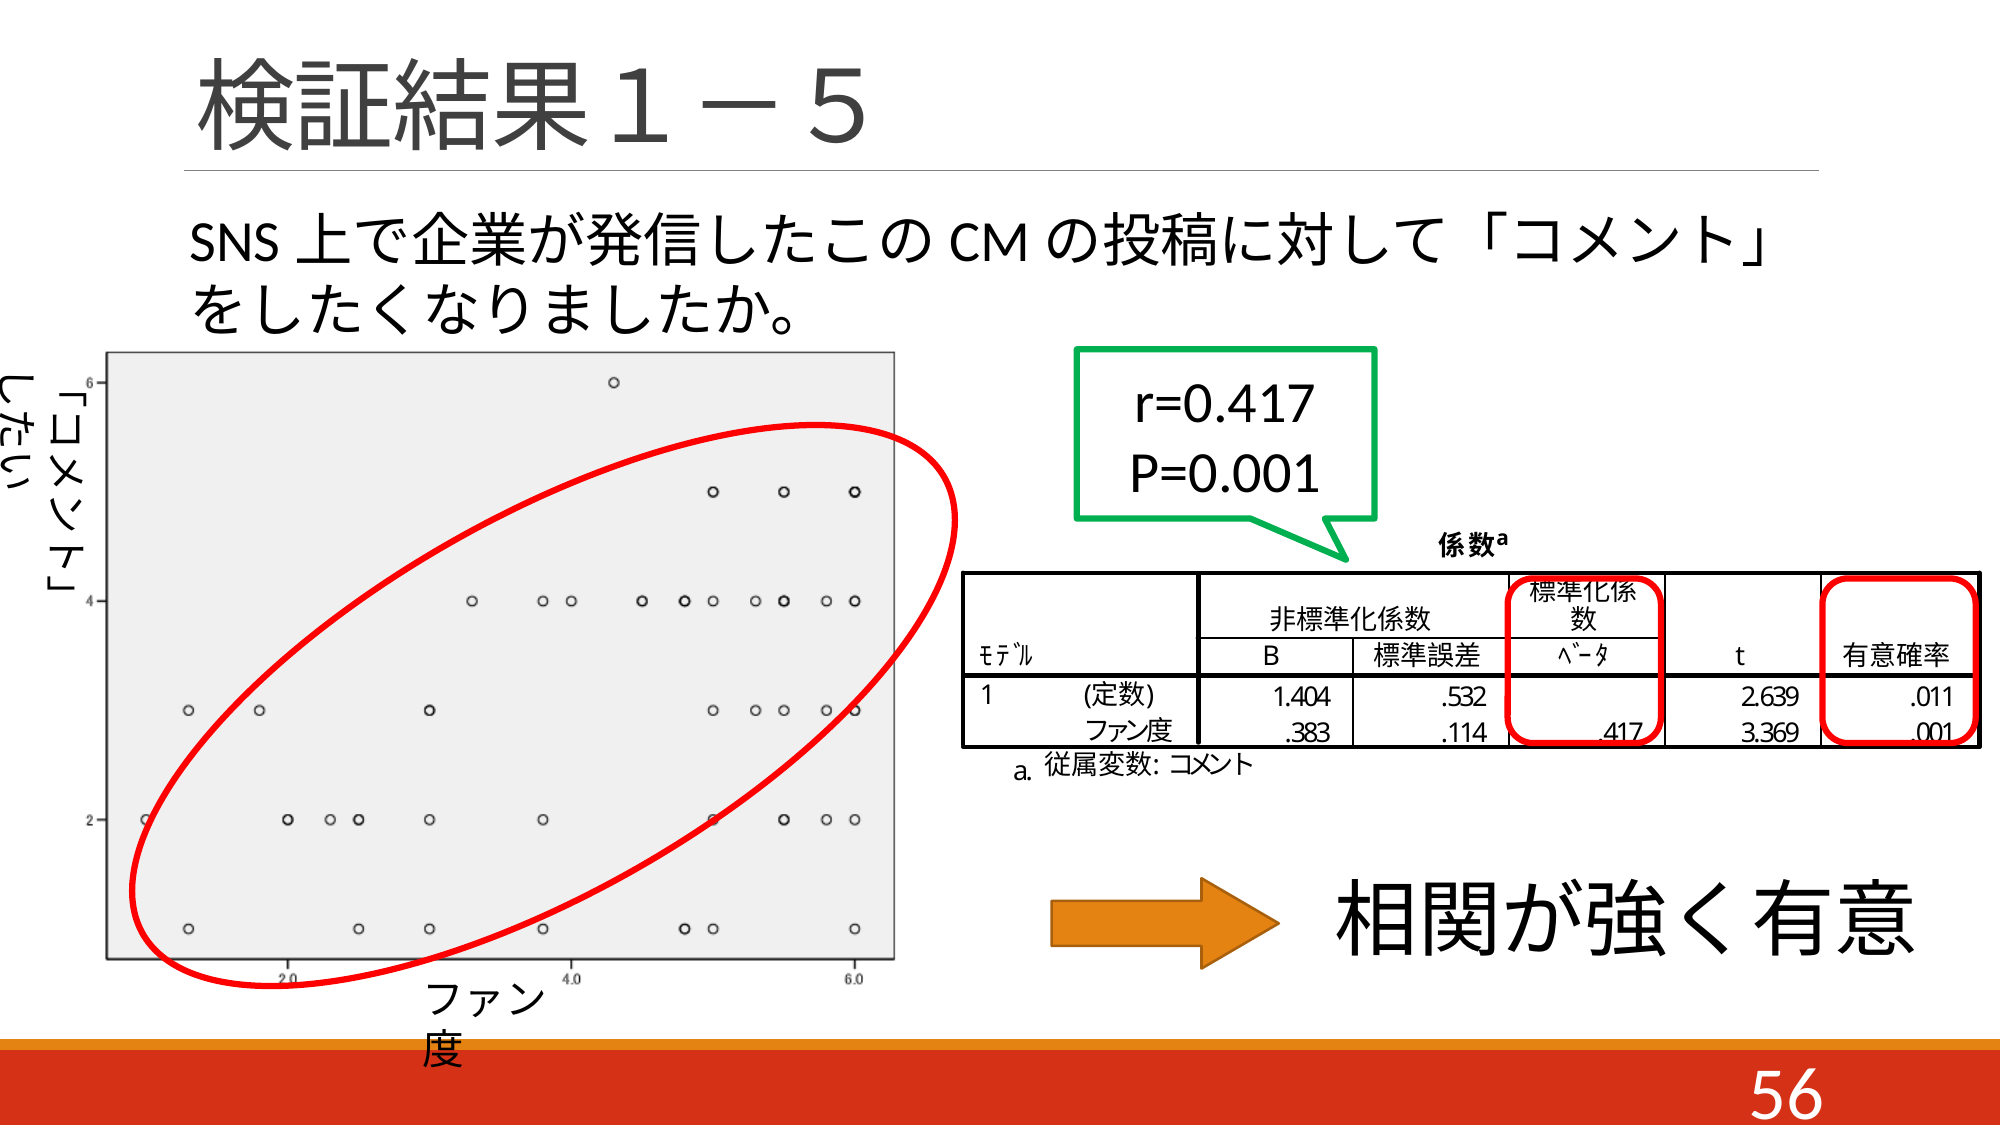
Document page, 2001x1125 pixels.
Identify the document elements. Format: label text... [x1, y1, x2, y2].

text_box [921, 450, 954, 622]
picture [941, 500, 2000, 821]
text_box ファン度 [407, 1001, 589, 1081]
picture [79, 334, 913, 993]
text_box 相関が強く有意 [1307, 858, 1945, 974]
text_box 「コメント」したい [19, 352, 76, 671]
text_box r=0.417 P=0.001 [1075, 347, 1376, 498]
text_box SNS上で企業が発信したこのCMの投稿に対して「コメント」をしたくなりましたか。 [174, 195, 1857, 351]
slide_number 56 [1624, 1059, 1840, 1120]
text_box [1050, 877, 1281, 970]
title 検証結果１－５ [180, 28, 1830, 171]
